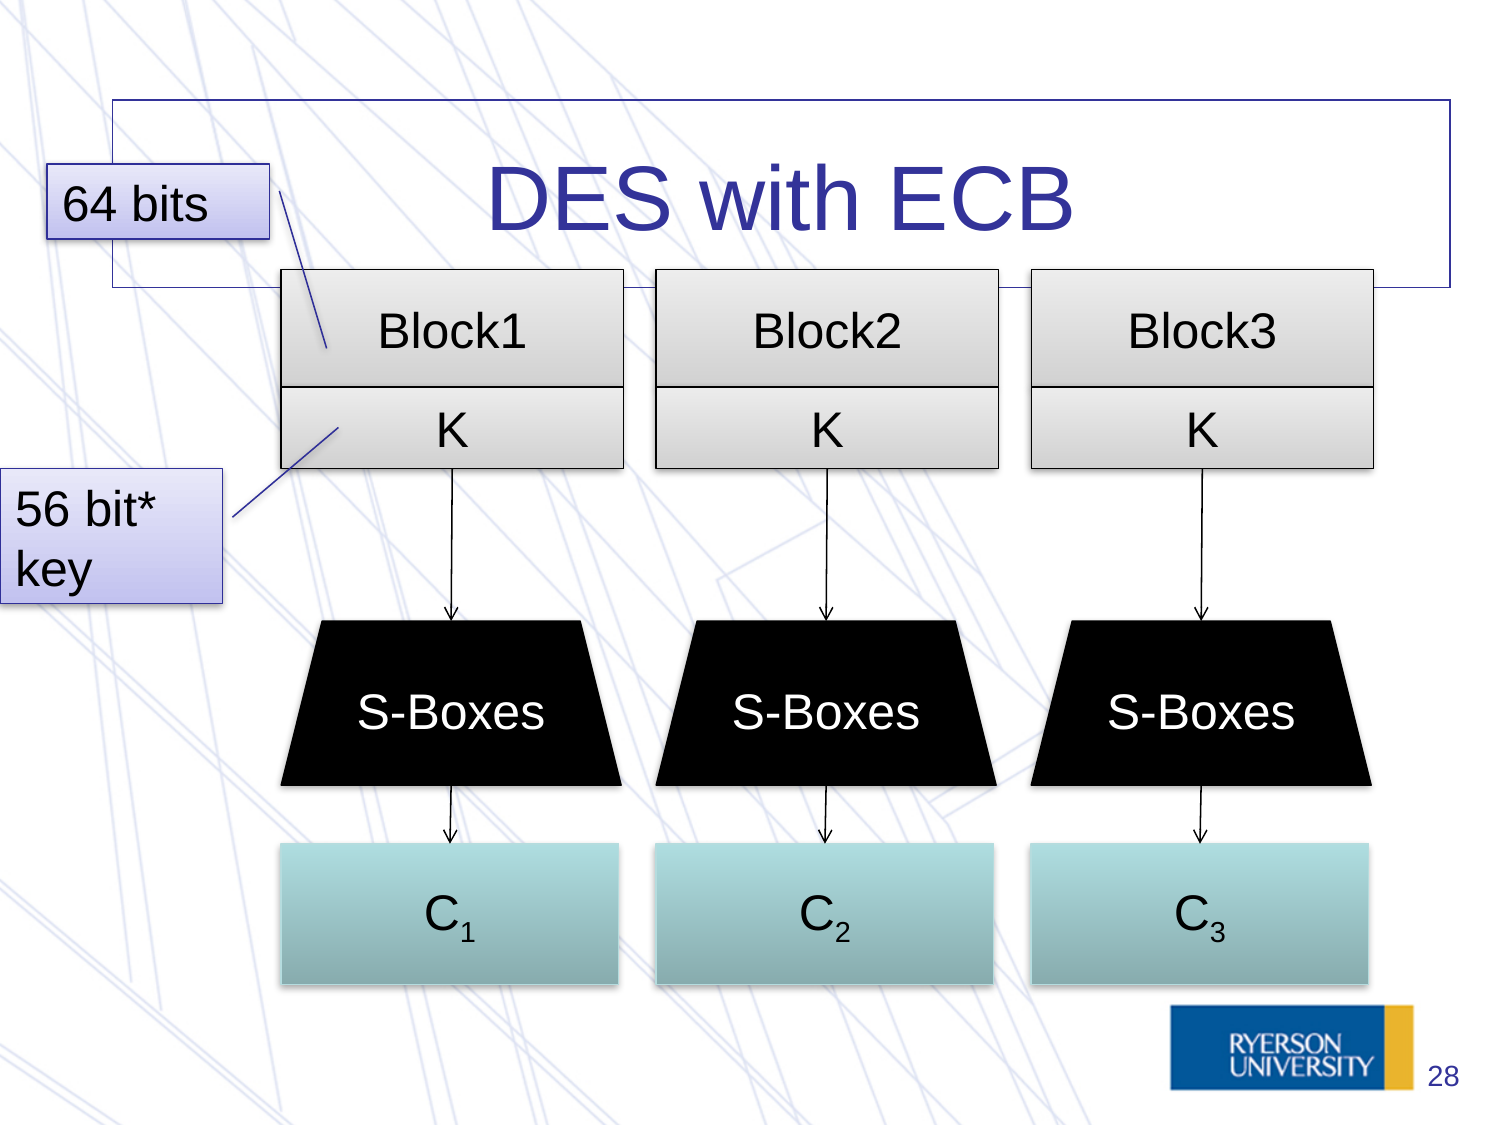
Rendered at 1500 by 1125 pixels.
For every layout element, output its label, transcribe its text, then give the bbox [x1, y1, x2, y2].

text_box 56 bit* key [231, 426, 339, 518]
title DES with ECB [112, 99, 1451, 288]
text_box K [655, 386, 999, 469]
text_box 56 bit* key [0, 468, 223, 604]
text_box C1 [280, 843, 619, 985]
text_box C3 [1030, 843, 1369, 985]
text_box S-Boxes [655, 620, 997, 786]
text_box Block3 [1031, 269, 1374, 386]
text_box Block2 [655, 269, 999, 386]
text_box K [1031, 386, 1374, 469]
text_box 64 bits [278, 190, 328, 349]
slide_number 28 [1399, 1049, 1476, 1113]
text_box C2 [655, 843, 994, 985]
text_box S-Boxes [280, 620, 622, 786]
text_box 64 bits [46, 163, 270, 240]
picture [0, 0, 1500, 1125]
text_box Block1 [280, 269, 624, 386]
text_box K [280, 386, 624, 469]
text_box S-Boxes [1030, 620, 1372, 786]
